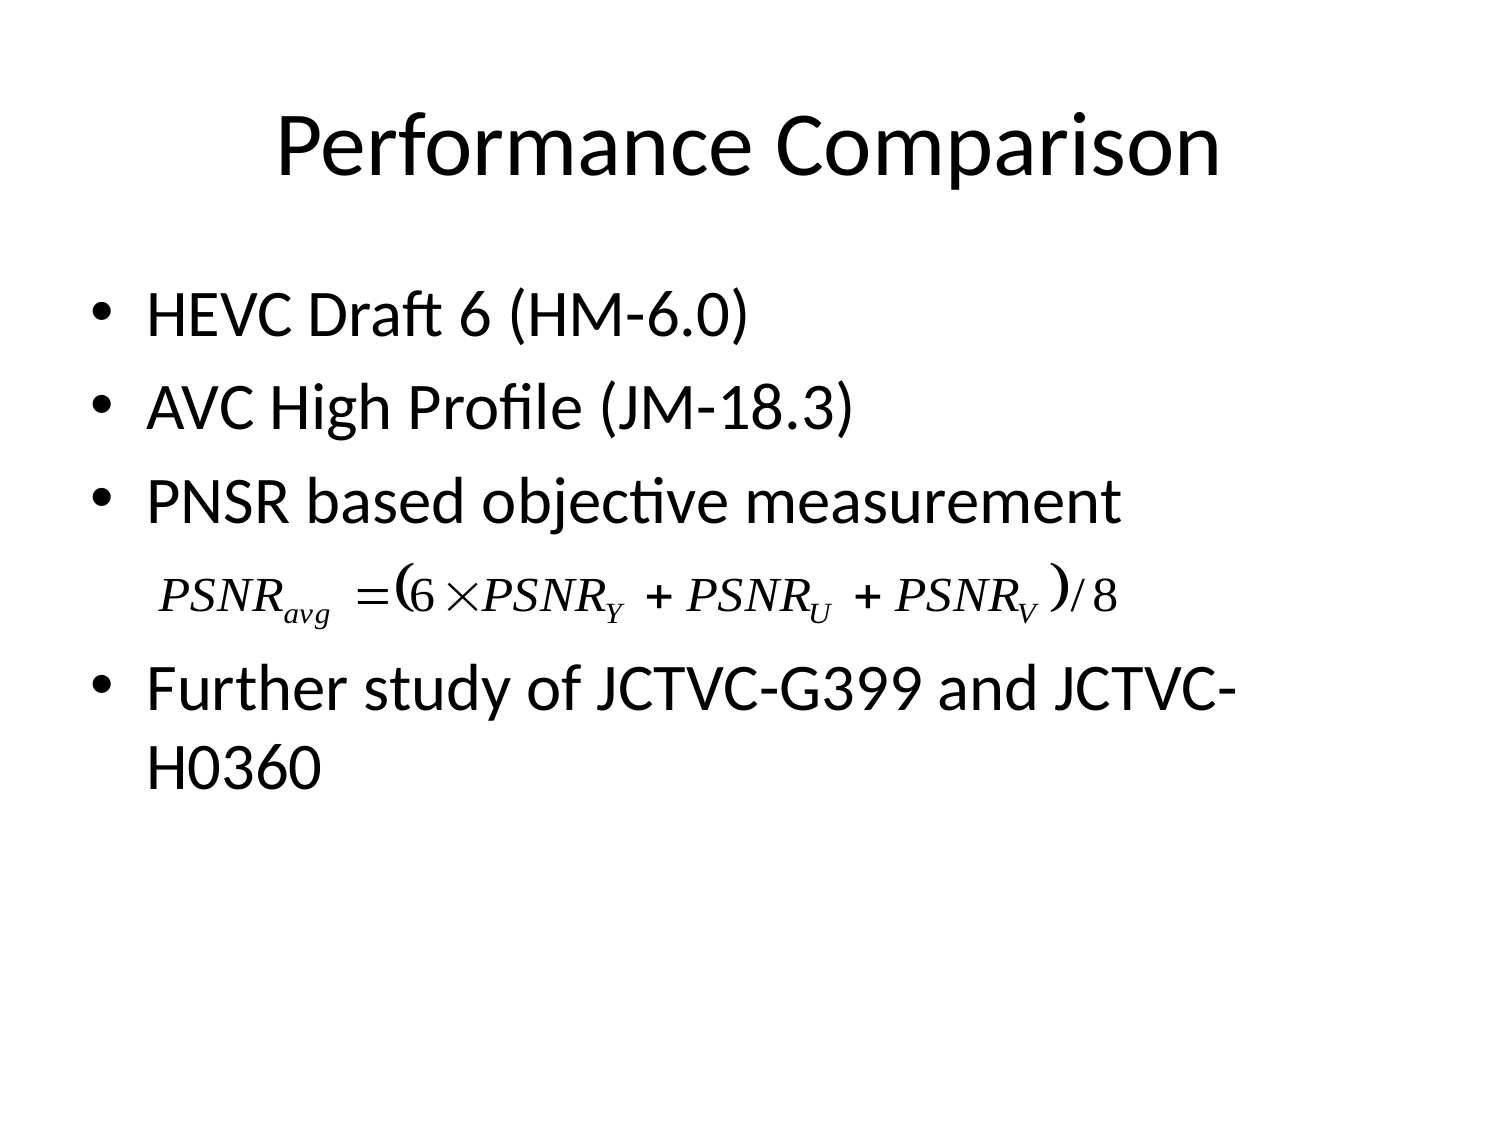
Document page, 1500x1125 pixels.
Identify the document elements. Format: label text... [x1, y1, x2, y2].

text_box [147, 562, 1129, 641]
list HEVC Draft 6 (HM-6.0) AVC High Profile (JM-18.3) PNSR based objective measurement Further study of JCTVC-G399 and JCTVC-H0360 [75, 262, 1425, 1005]
title Performance Comparison [75, 45, 1425, 233]
